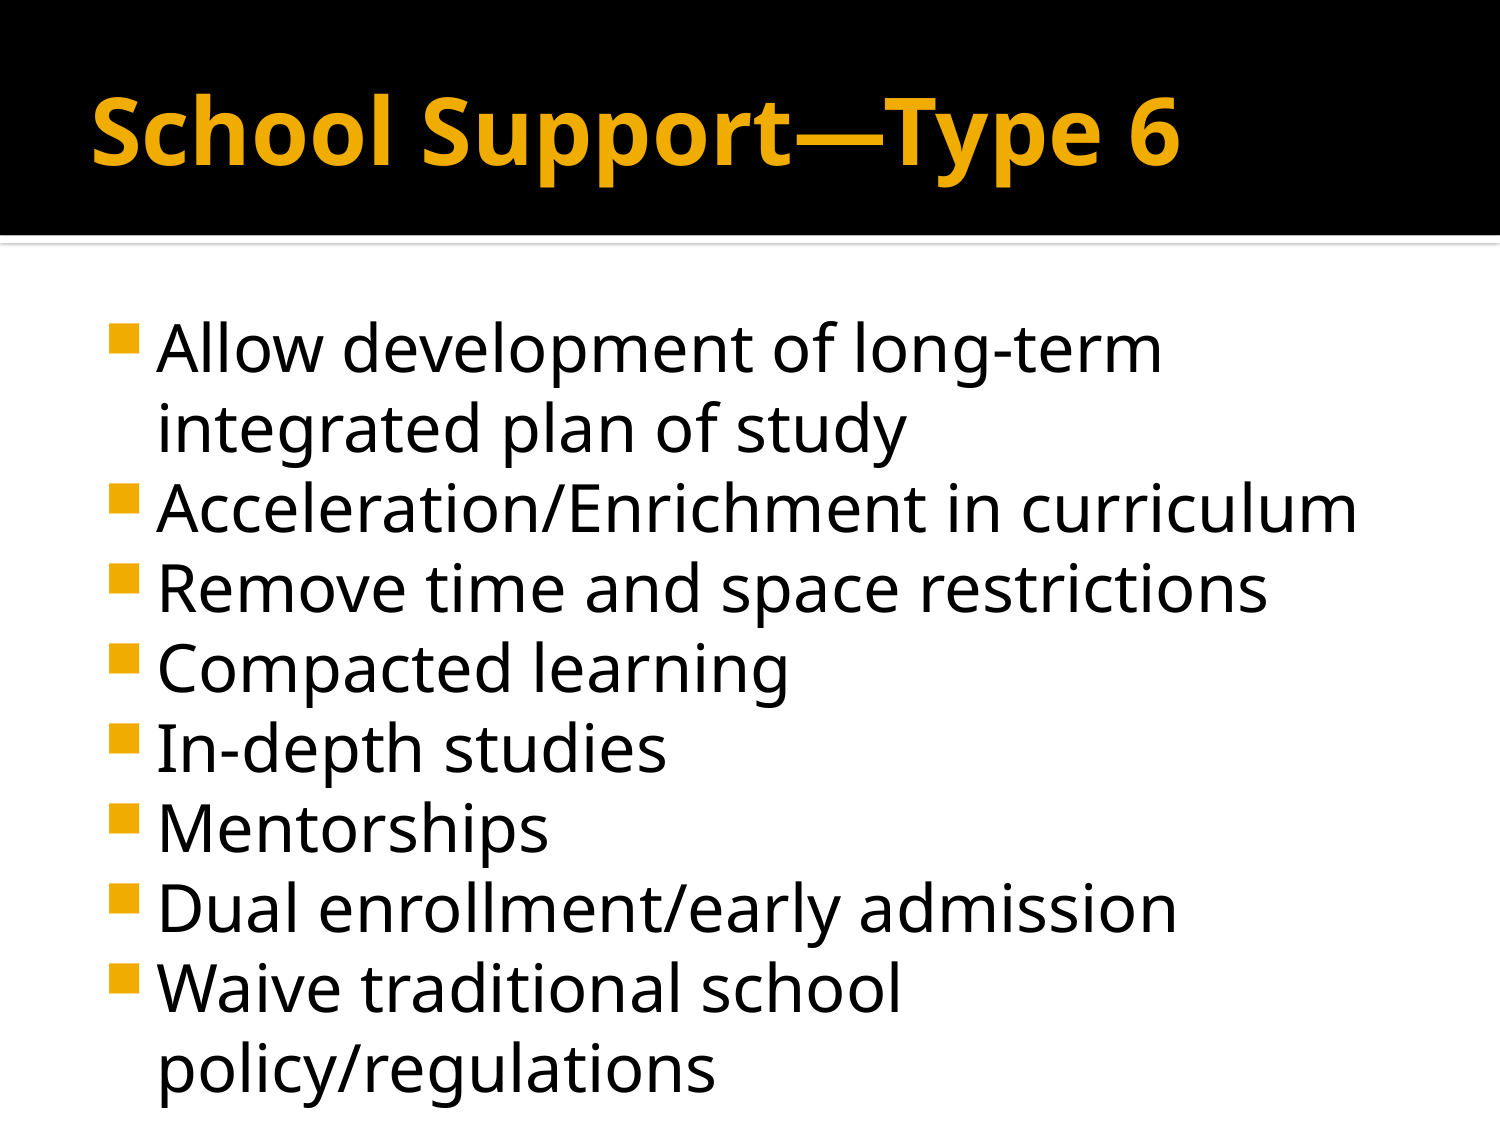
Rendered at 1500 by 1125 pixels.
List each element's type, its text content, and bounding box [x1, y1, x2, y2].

list Allow development of long-term integrated plan of study Acceleration/Enrichment in curriculum Remove time and space restrictions Compacted learning In-depth studies Mentorships Dual enrollment/early admission Waive traditional school policy/regulations [75, 291, 1425, 1050]
title School Support—Type 6 [75, 25, 1425, 231]
